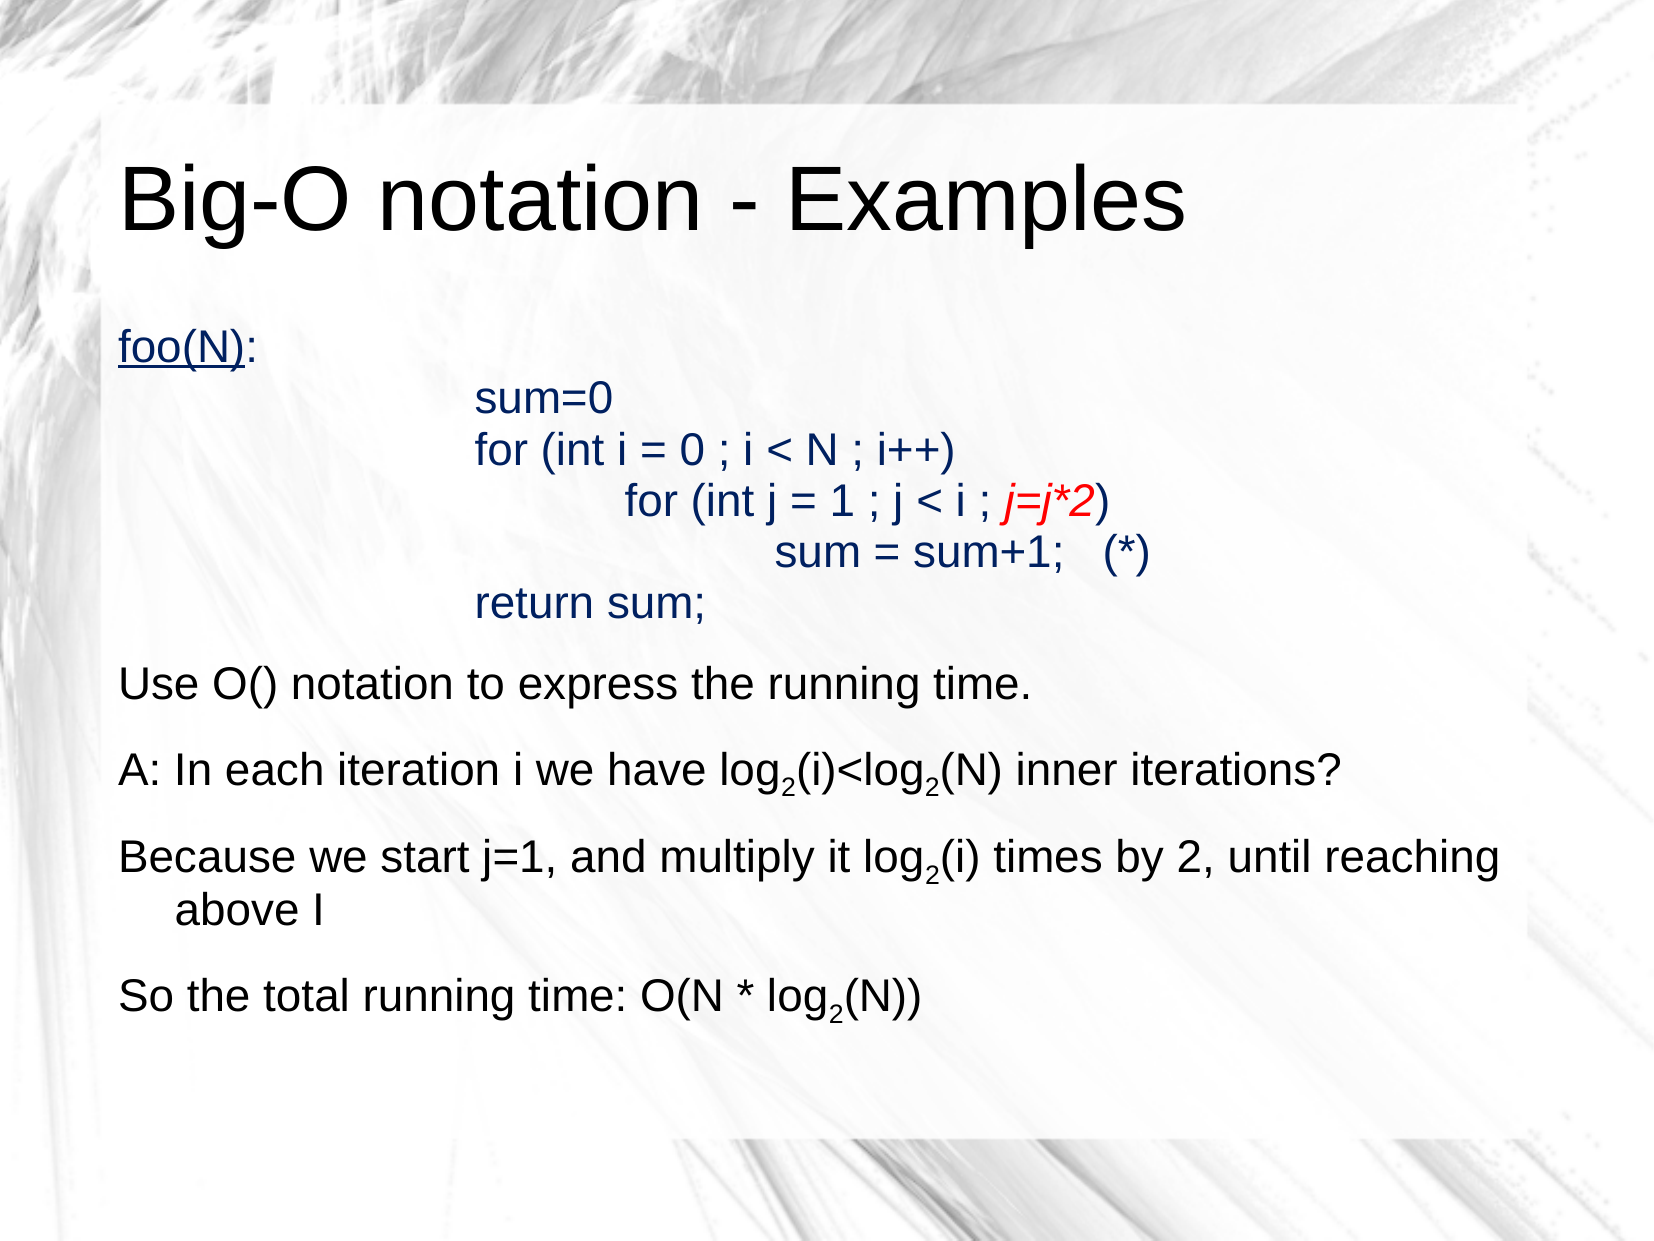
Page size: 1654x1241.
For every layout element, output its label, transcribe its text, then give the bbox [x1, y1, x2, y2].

picture [0, 0, 1654, 1241]
title Big-O notation - Examples [118, 112, 1506, 281]
list foo(N): sum=0 for (int i = 0 ; i < N ; i++) for (int j = 1 ; j < i ; j=j*2) sum = sum+1; (*) return sum; Use O() notation to express the running time. A: In each iteration i we have log2(i)<log2(N) inner iterations? Because we start j=1, and multiply it log2(i) times by 2, until reaching above I So the total running time: O(N * log2(N)) [118, 319, 1571, 1109]
